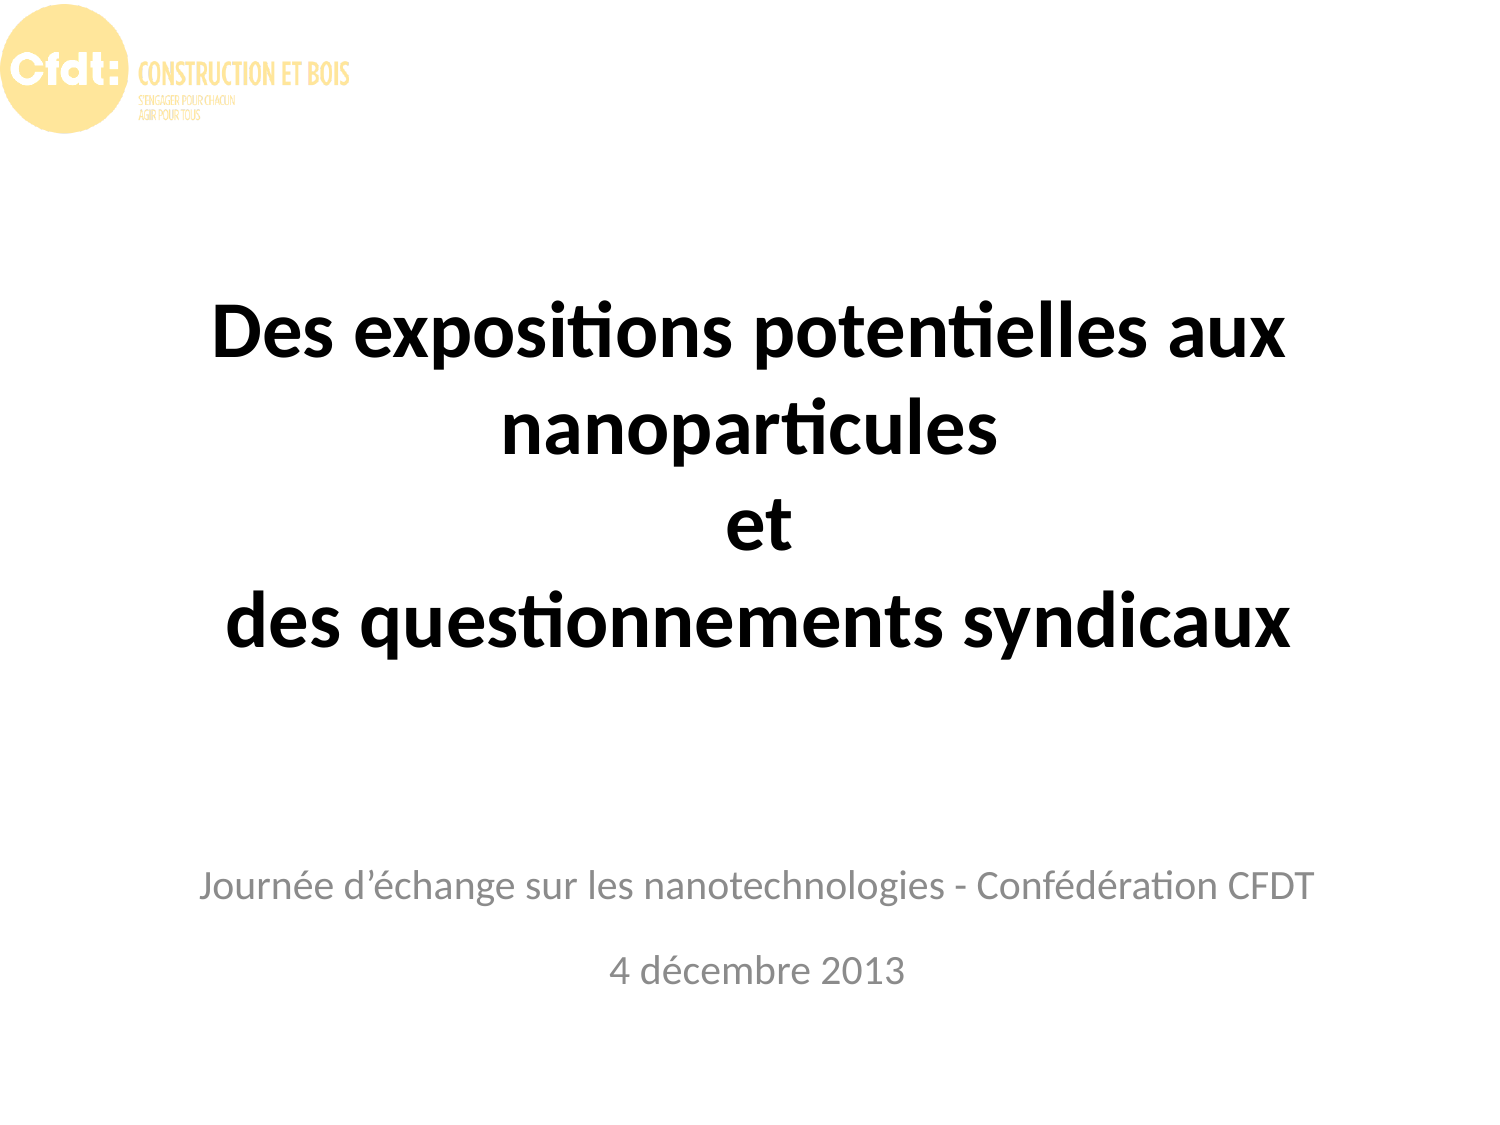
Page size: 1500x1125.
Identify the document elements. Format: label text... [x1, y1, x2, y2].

subtitle Journée d’échange sur les nanotechnologies - Confédération CFDT 4 décembre 2013 [159, 850, 1356, 1028]
title Des expositions potentielles aux nanoparticules et des questionnements syndicaux [112, 267, 1388, 674]
